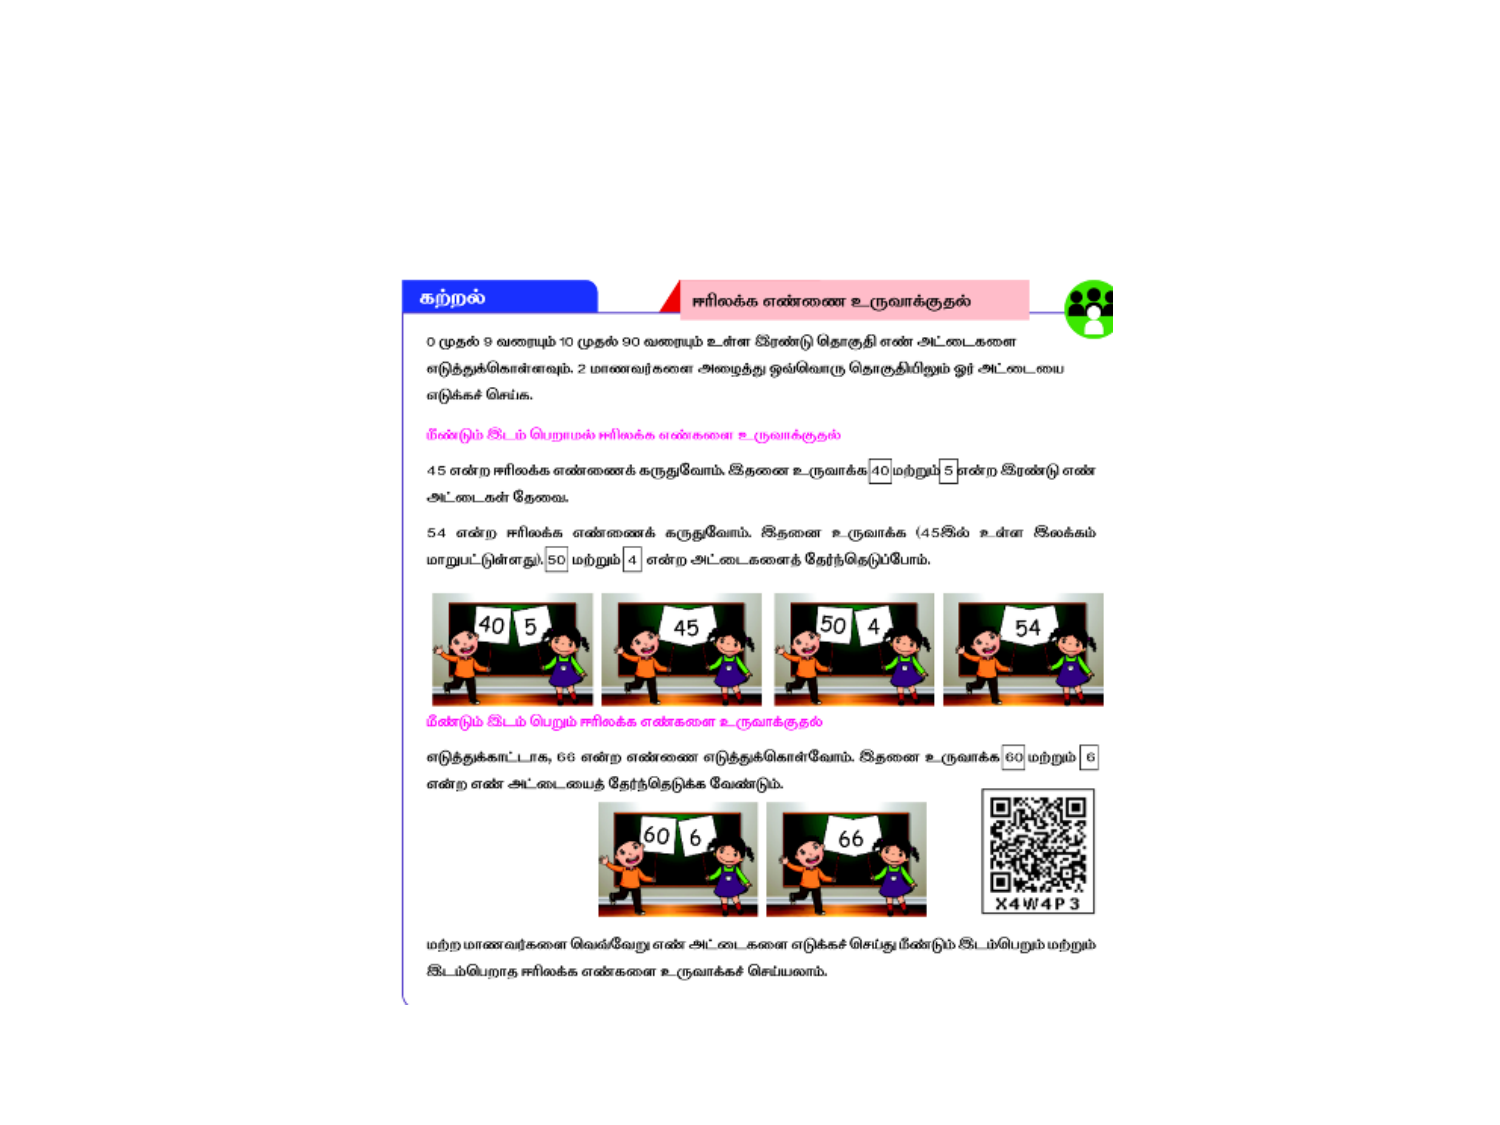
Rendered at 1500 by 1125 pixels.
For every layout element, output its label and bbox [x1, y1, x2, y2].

list [386, 262, 1114, 1006]
